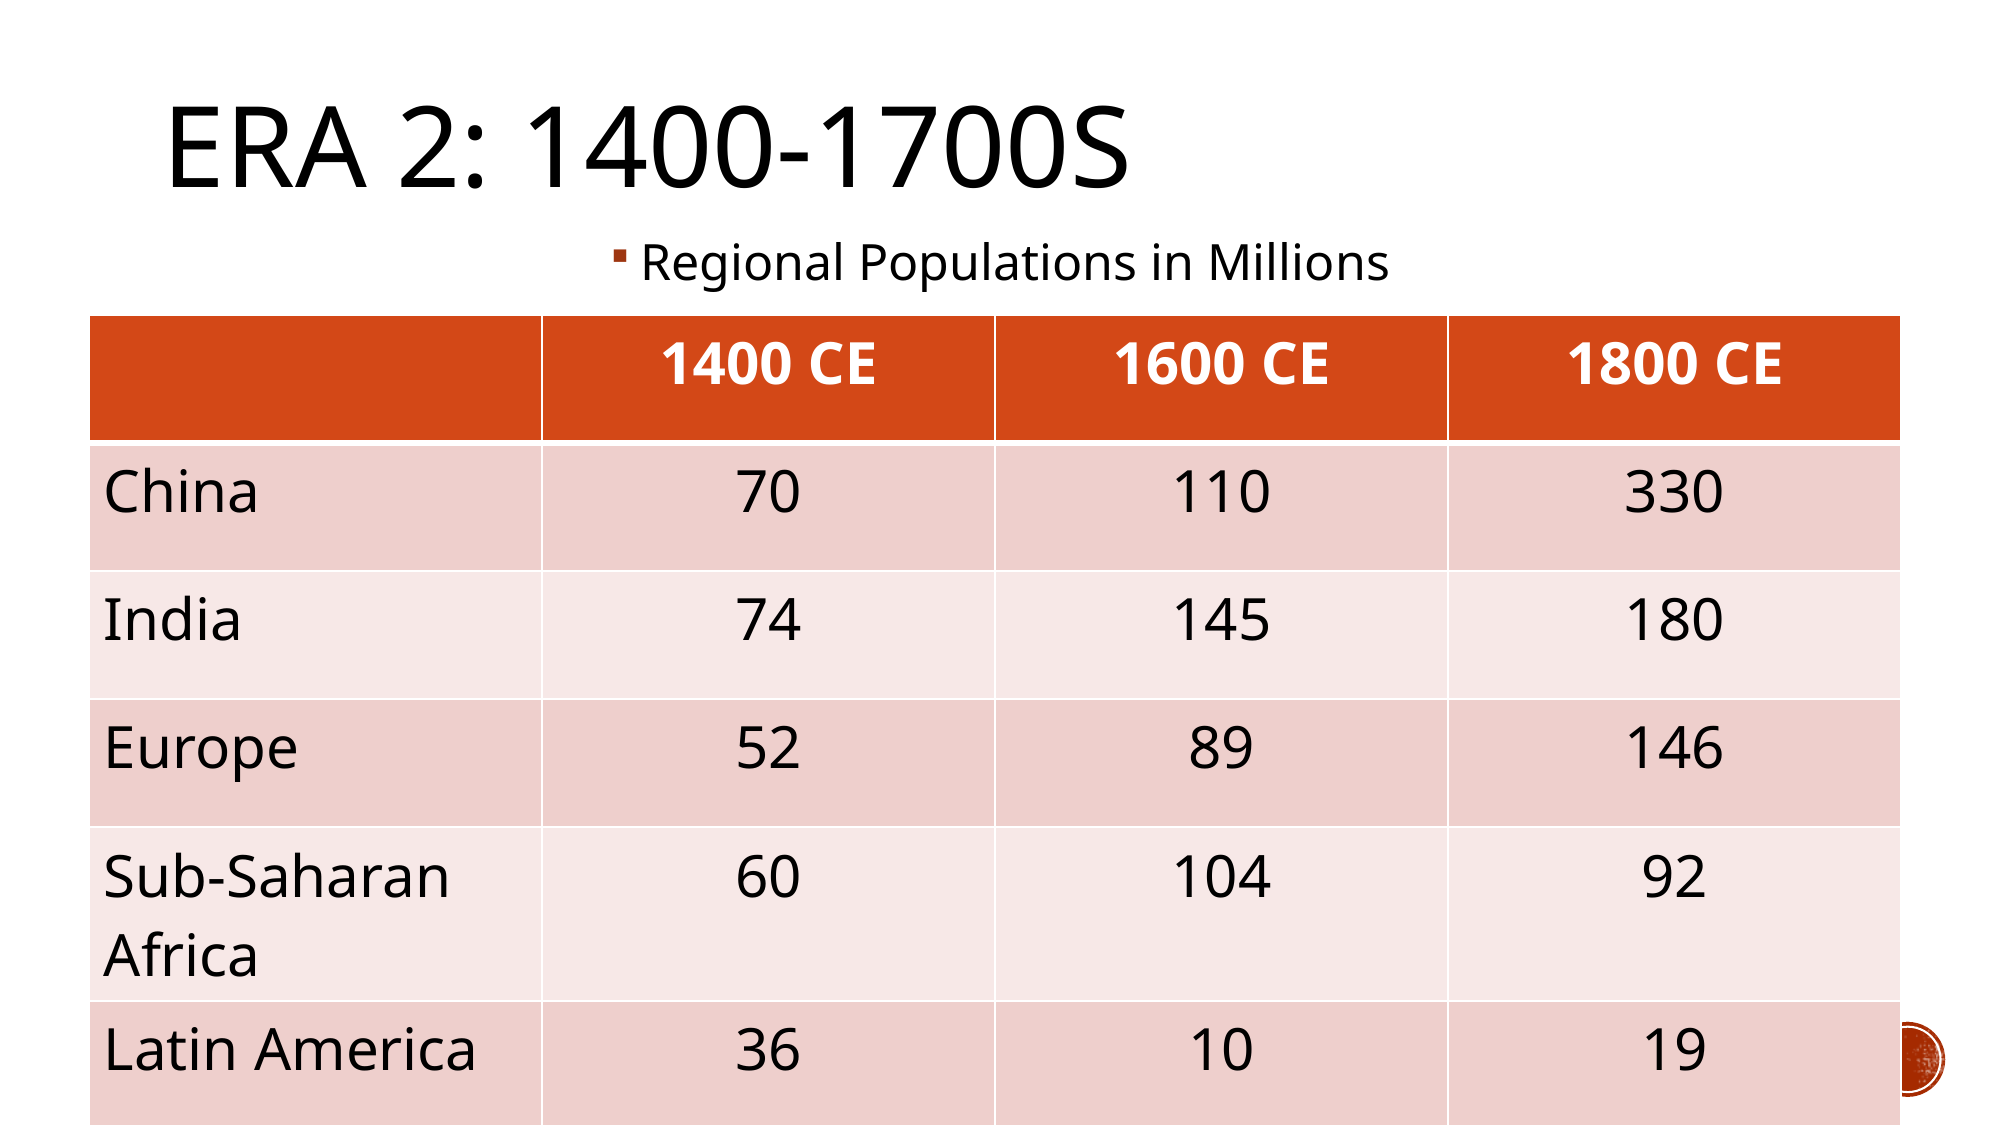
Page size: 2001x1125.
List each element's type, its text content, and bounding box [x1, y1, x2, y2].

table_cell 330 [1449, 446, 1900, 570]
table_cell 70 [543, 446, 994, 570]
table_cell 180 [1449, 572, 1900, 698]
table_cell India [90, 572, 541, 698]
table_cell Sub-Saharan Africa [90, 828, 541, 1000]
table_cell 110 [996, 446, 1447, 570]
table_cell 146 [1449, 700, 1900, 826]
table_header 1800 CE [1449, 316, 1900, 440]
table_cell 104 [996, 828, 1447, 1000]
table_cell 52 [543, 700, 994, 826]
table_header 1600 CE [996, 316, 1447, 440]
table_cell 19 [1449, 1002, 1900, 1125]
table_cell 10 [996, 1002, 1447, 1125]
table_cell 74 [543, 572, 994, 698]
table_cell 60 [543, 828, 994, 1000]
list Regional Populations in Millions [175, 230, 1826, 314]
table_cell China [90, 446, 541, 570]
table_cell Latin America [90, 1002, 541, 1125]
table_cell 89 [996, 700, 1447, 826]
title Era 2: 1400-1700s [147, 54, 1798, 248]
table_cell 145 [996, 572, 1447, 698]
table_cell Europe [90, 700, 541, 826]
table_header [90, 316, 541, 440]
table_cell 36 [543, 1002, 994, 1125]
table_header 1400 CE [543, 316, 994, 440]
table_cell 92 [1449, 828, 1900, 1000]
